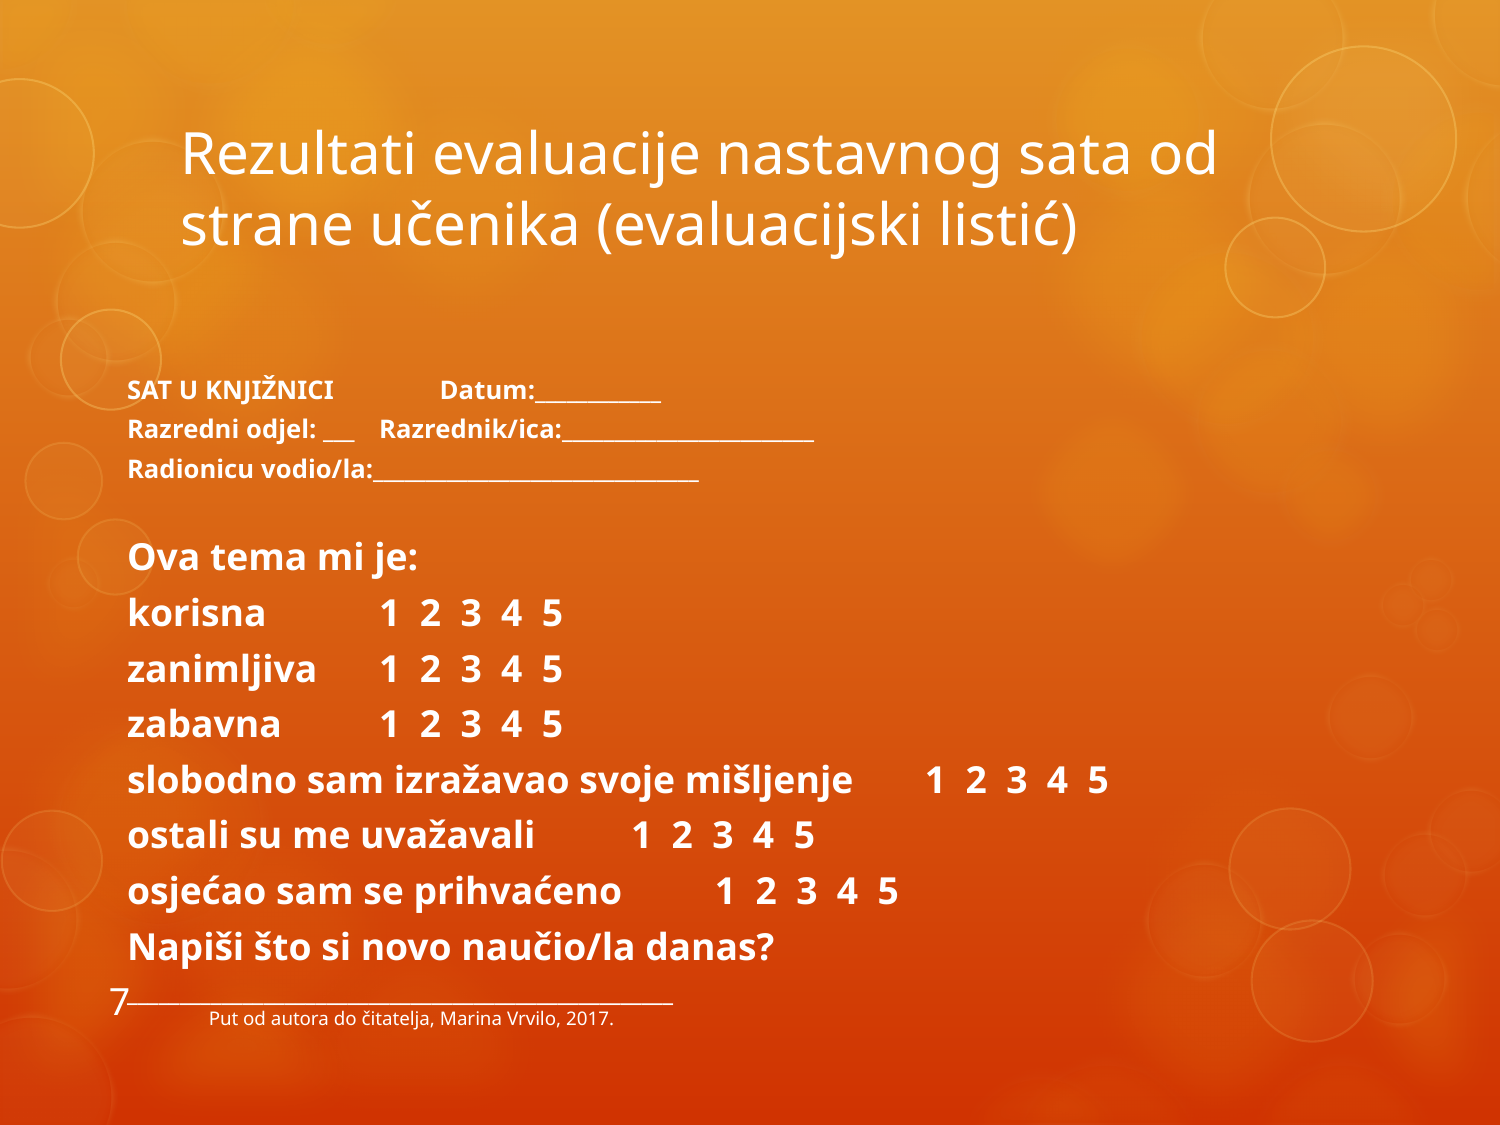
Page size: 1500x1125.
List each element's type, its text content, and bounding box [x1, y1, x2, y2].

slide_number 7 [93, 976, 194, 1037]
title Rezultati evaluacije nastavnog sata od strane učenika (evaluacijski listić) [165, 110, 1335, 263]
list SAT U KNJIŽNICI Datum:____________ Razredni odjel: ___ Razrednik/ica:________________________ Radionicu vodio/la:_______________________________ Ova tema mi je: korisna 1 2 3 4 5 zanimljiva 1 2 3 4 5 zabavna 1 2 3 4 5 slobodno sam izražavao svoje mišljenje 1 2 3 4 5 ostali su me uvažavali 1 2 3 4 5 osjećao sam se prihvaćeno 1 2 3 4 5 Napiši što si novo naučio/la danas? ____________________________________________________ [112, 290, 1281, 1089]
footer Put od autora do čitatelja, Marina Vrvilo, 2017. [194, 976, 1056, 1037]
